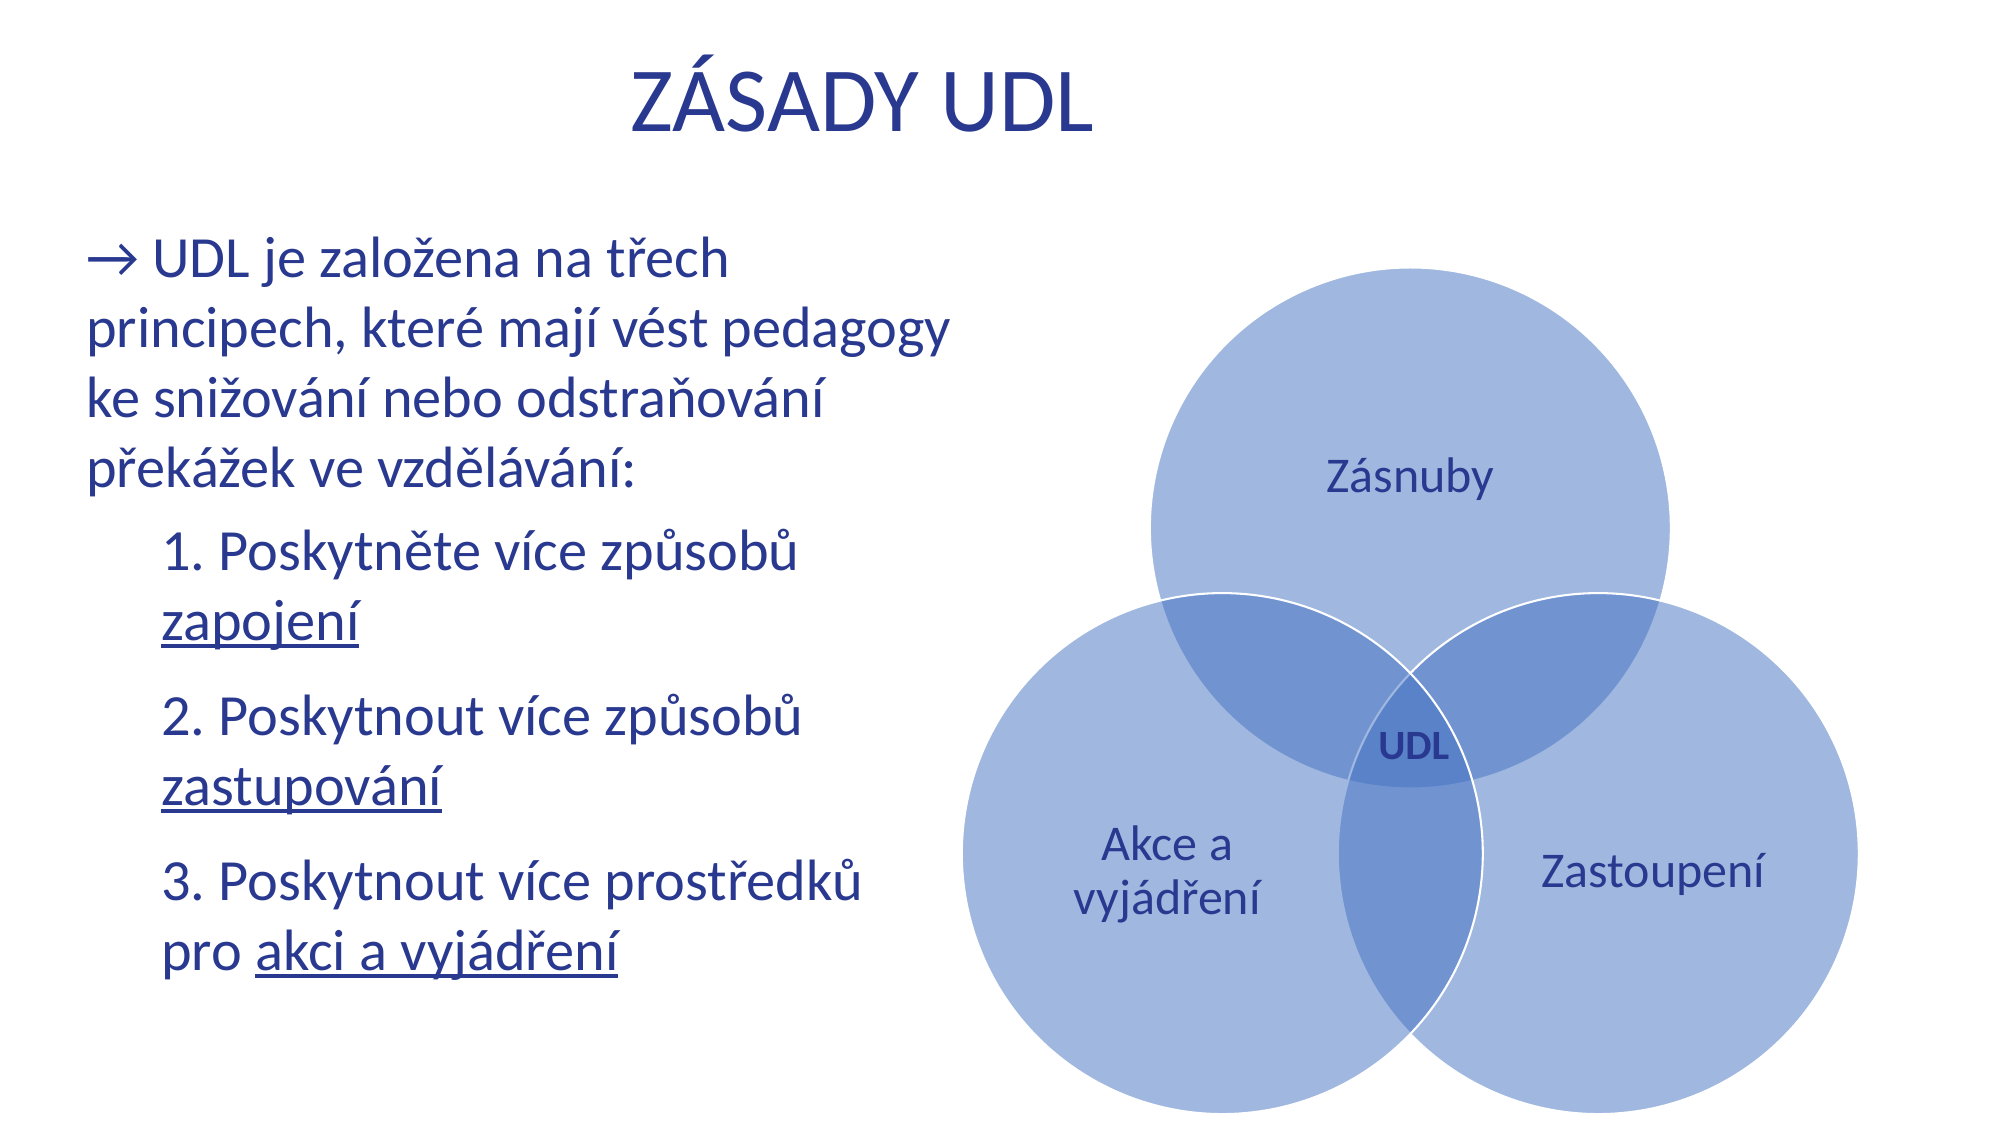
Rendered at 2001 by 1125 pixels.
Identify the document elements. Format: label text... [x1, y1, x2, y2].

text_box → UDL je založena na třech principech, které mají vést pedagogy ke snižování nebo odstraňování překážek ve vzdělávání: 1. Poskytněte více způsobů zapojení 2. Poskytnout více způsobů zastupování 3. Poskytnout více prostředků pro akci a vyjádření [71, 212, 972, 1072]
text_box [961, 267, 1860, 1115]
title ZÁSADY UDL [0, 44, 1725, 262]
